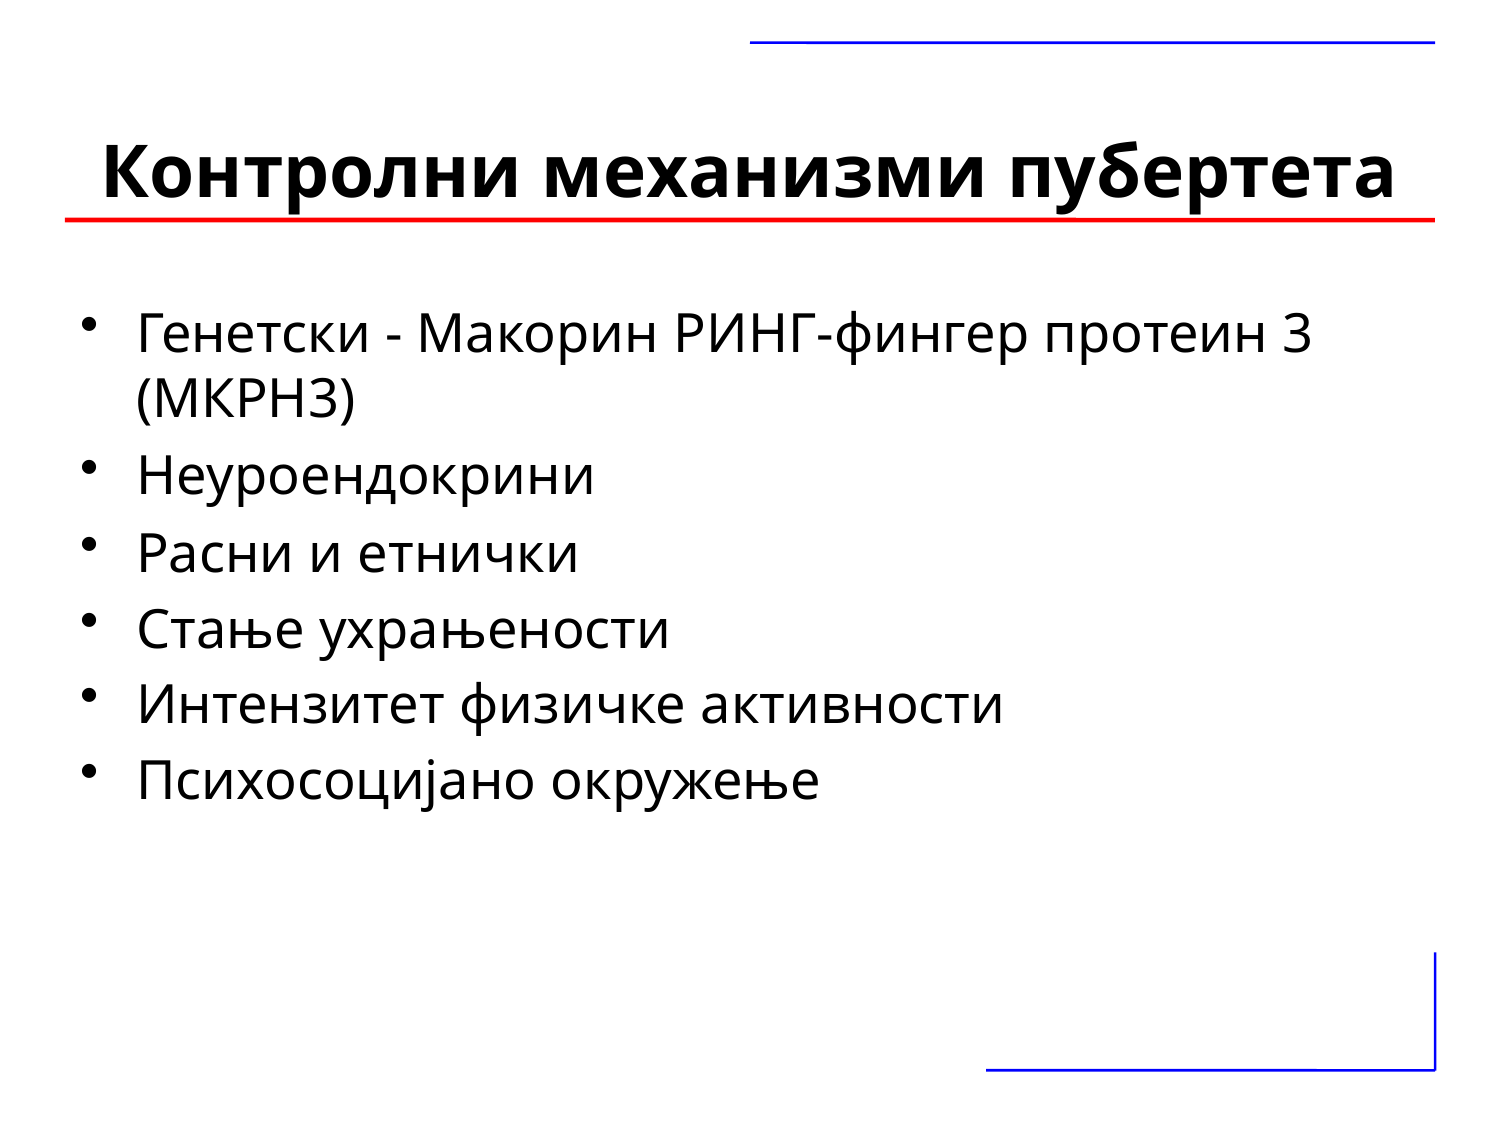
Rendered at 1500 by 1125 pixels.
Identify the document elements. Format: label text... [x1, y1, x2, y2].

list Генетски - Макорин РИНГ-фингер протеин 3 (МКРН3) Неуроендокрини Расни и етнички Стање ухрањености Интензитет физичке активности Психосоцијано окружење [64, 290, 1436, 1071]
title Контролни механизми пубертета [74, 89, 1424, 221]
